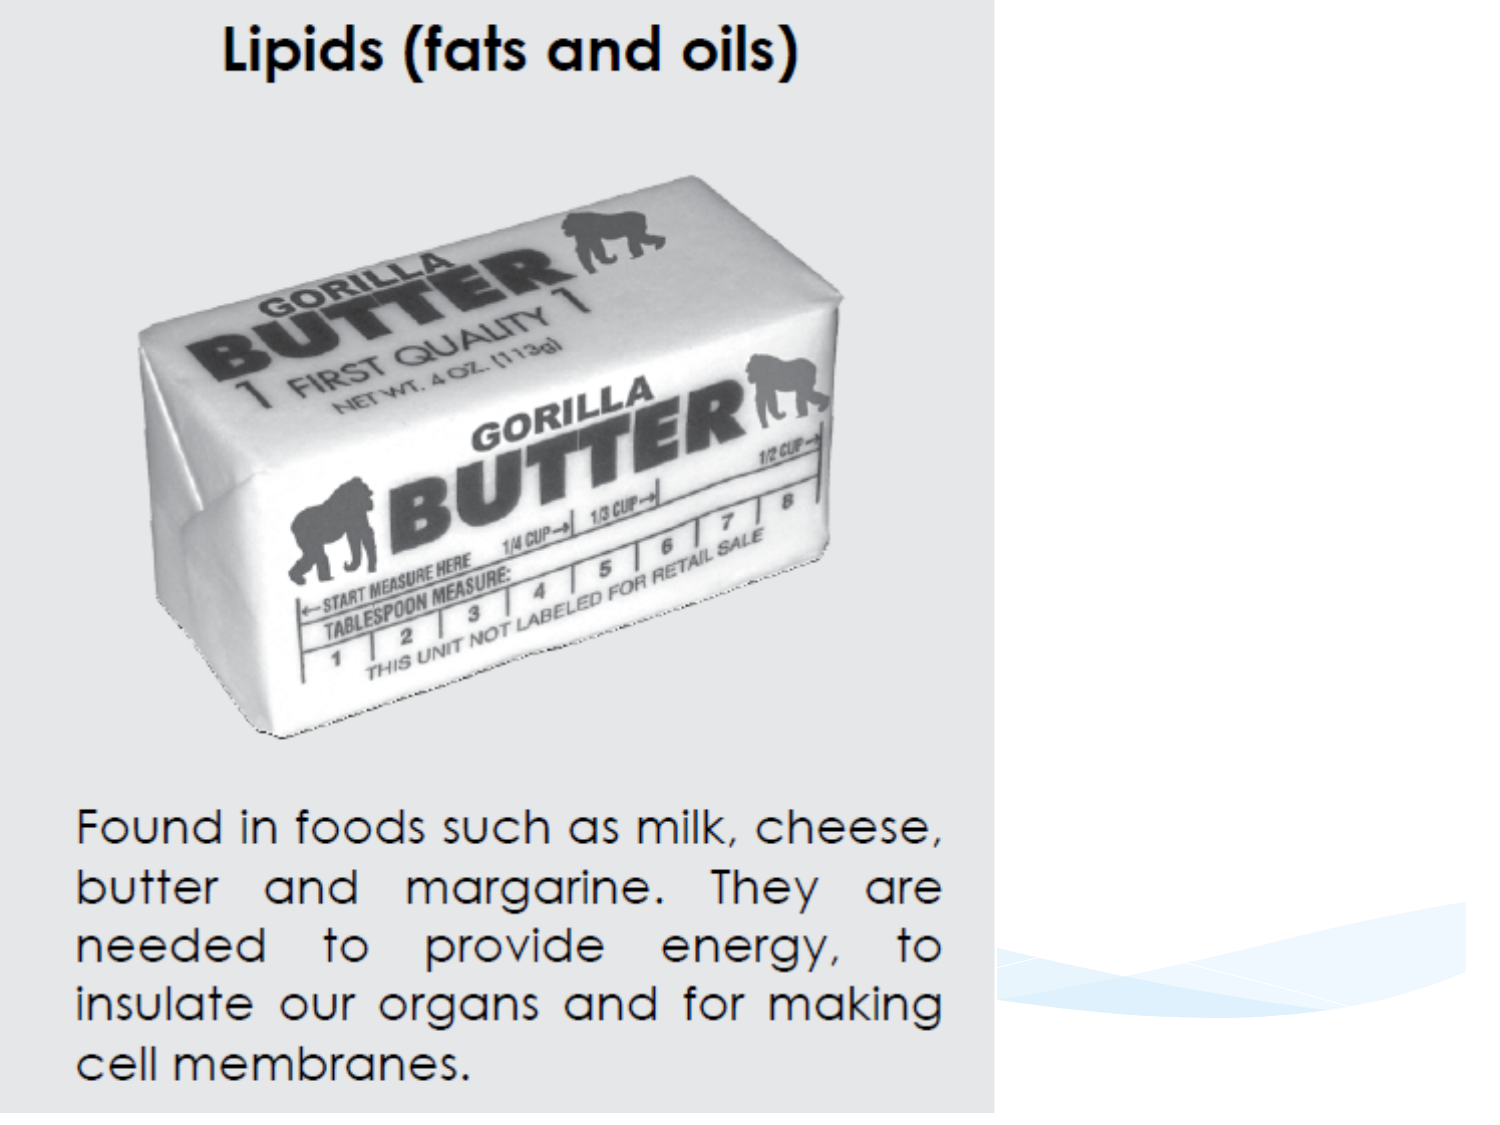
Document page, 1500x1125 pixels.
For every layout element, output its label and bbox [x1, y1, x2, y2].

picture [0, 0, 997, 1113]
